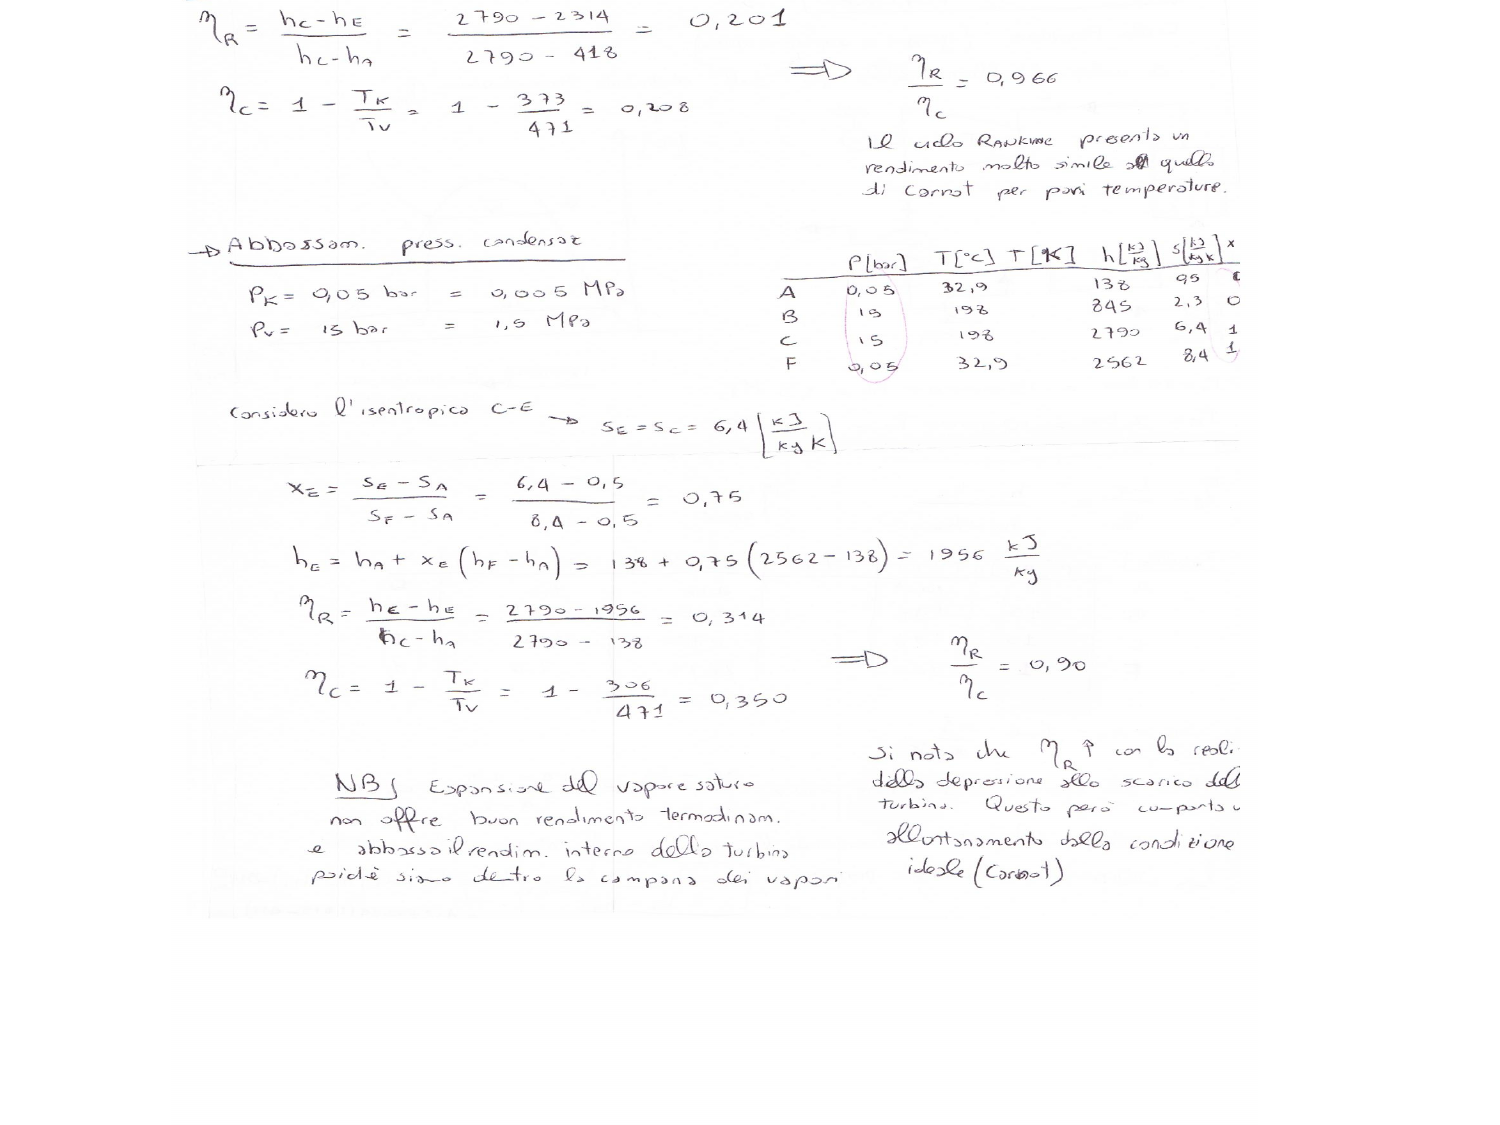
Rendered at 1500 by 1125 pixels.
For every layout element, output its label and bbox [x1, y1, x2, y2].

picture [170, 0, 1259, 1125]
